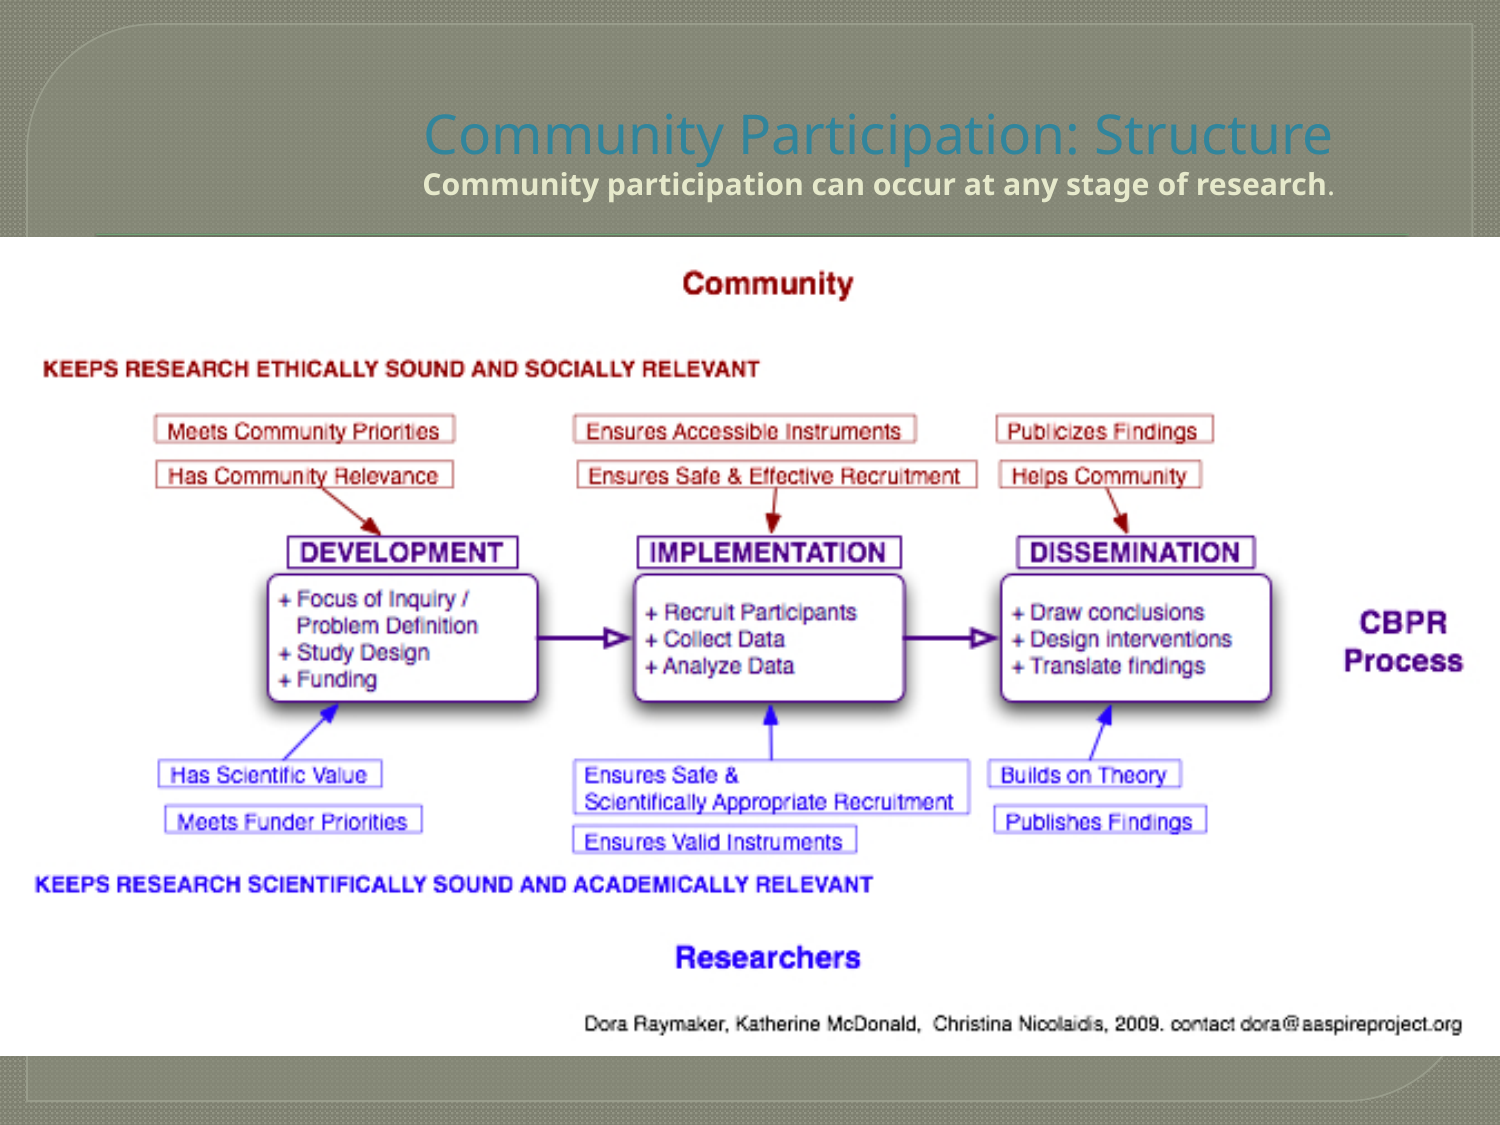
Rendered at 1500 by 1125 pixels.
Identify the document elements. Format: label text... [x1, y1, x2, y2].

text_box Community Participation: Structure Community participation can occur at any stage of research. [0, 87, 1350, 237]
picture [0, 237, 1500, 1056]
